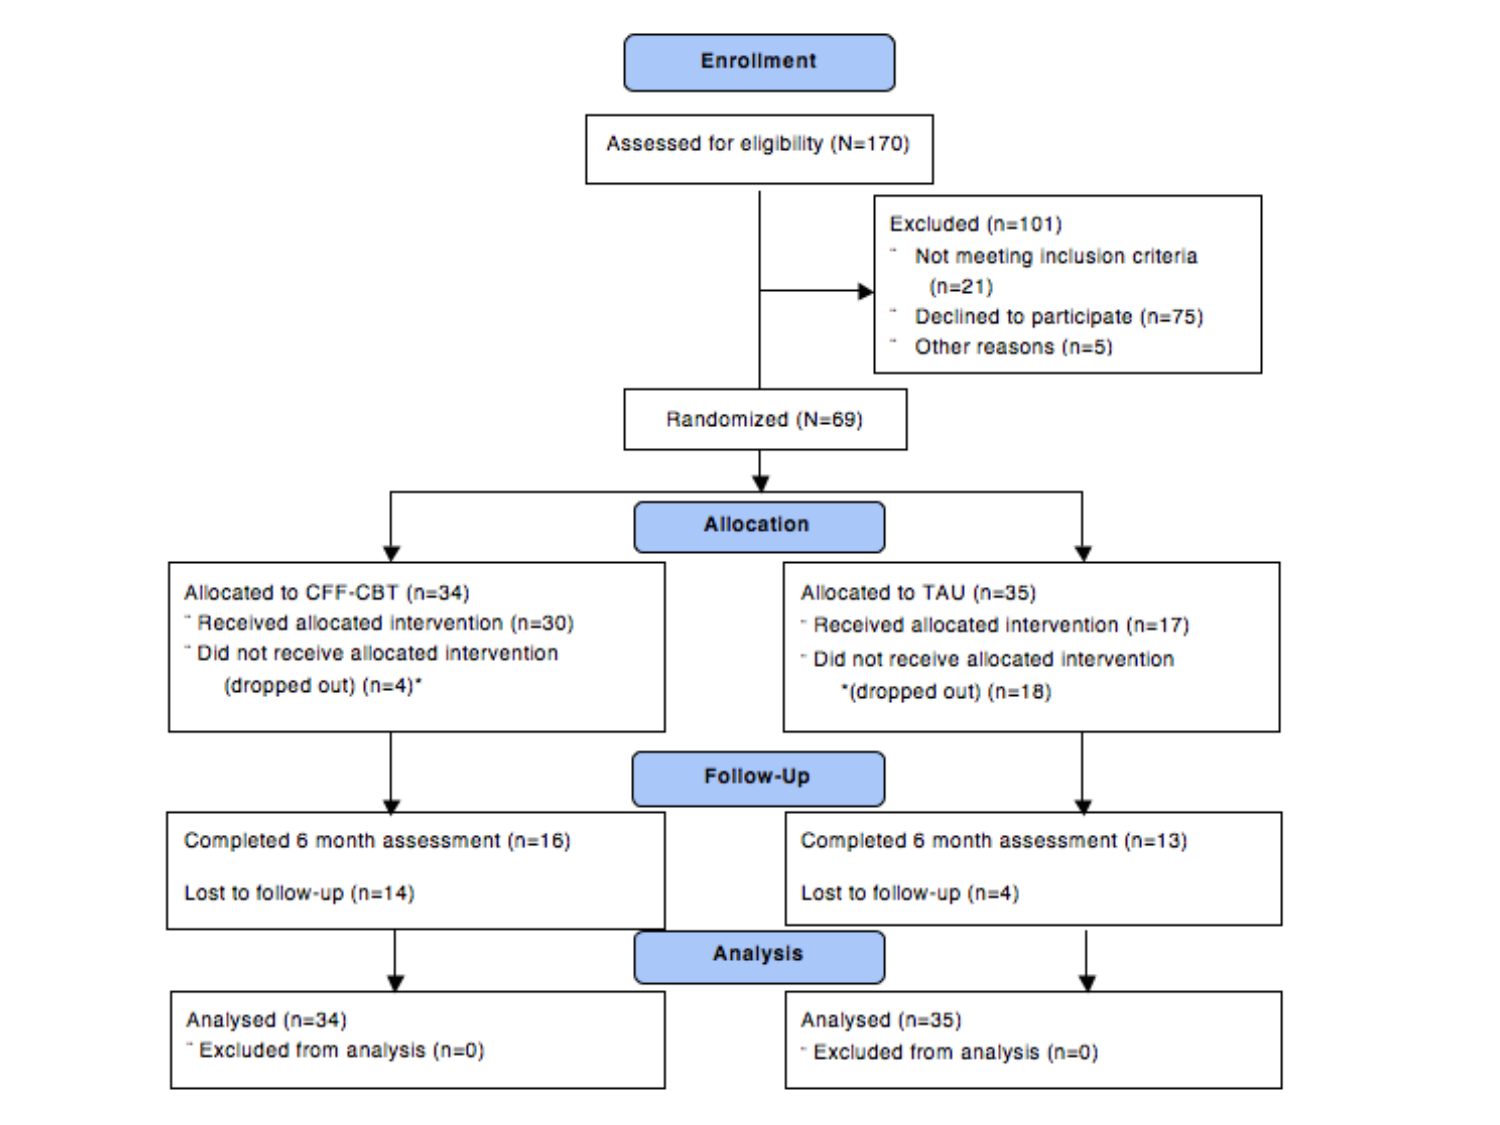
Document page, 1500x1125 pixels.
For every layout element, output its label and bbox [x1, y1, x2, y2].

picture [92, 26, 1388, 1101]
